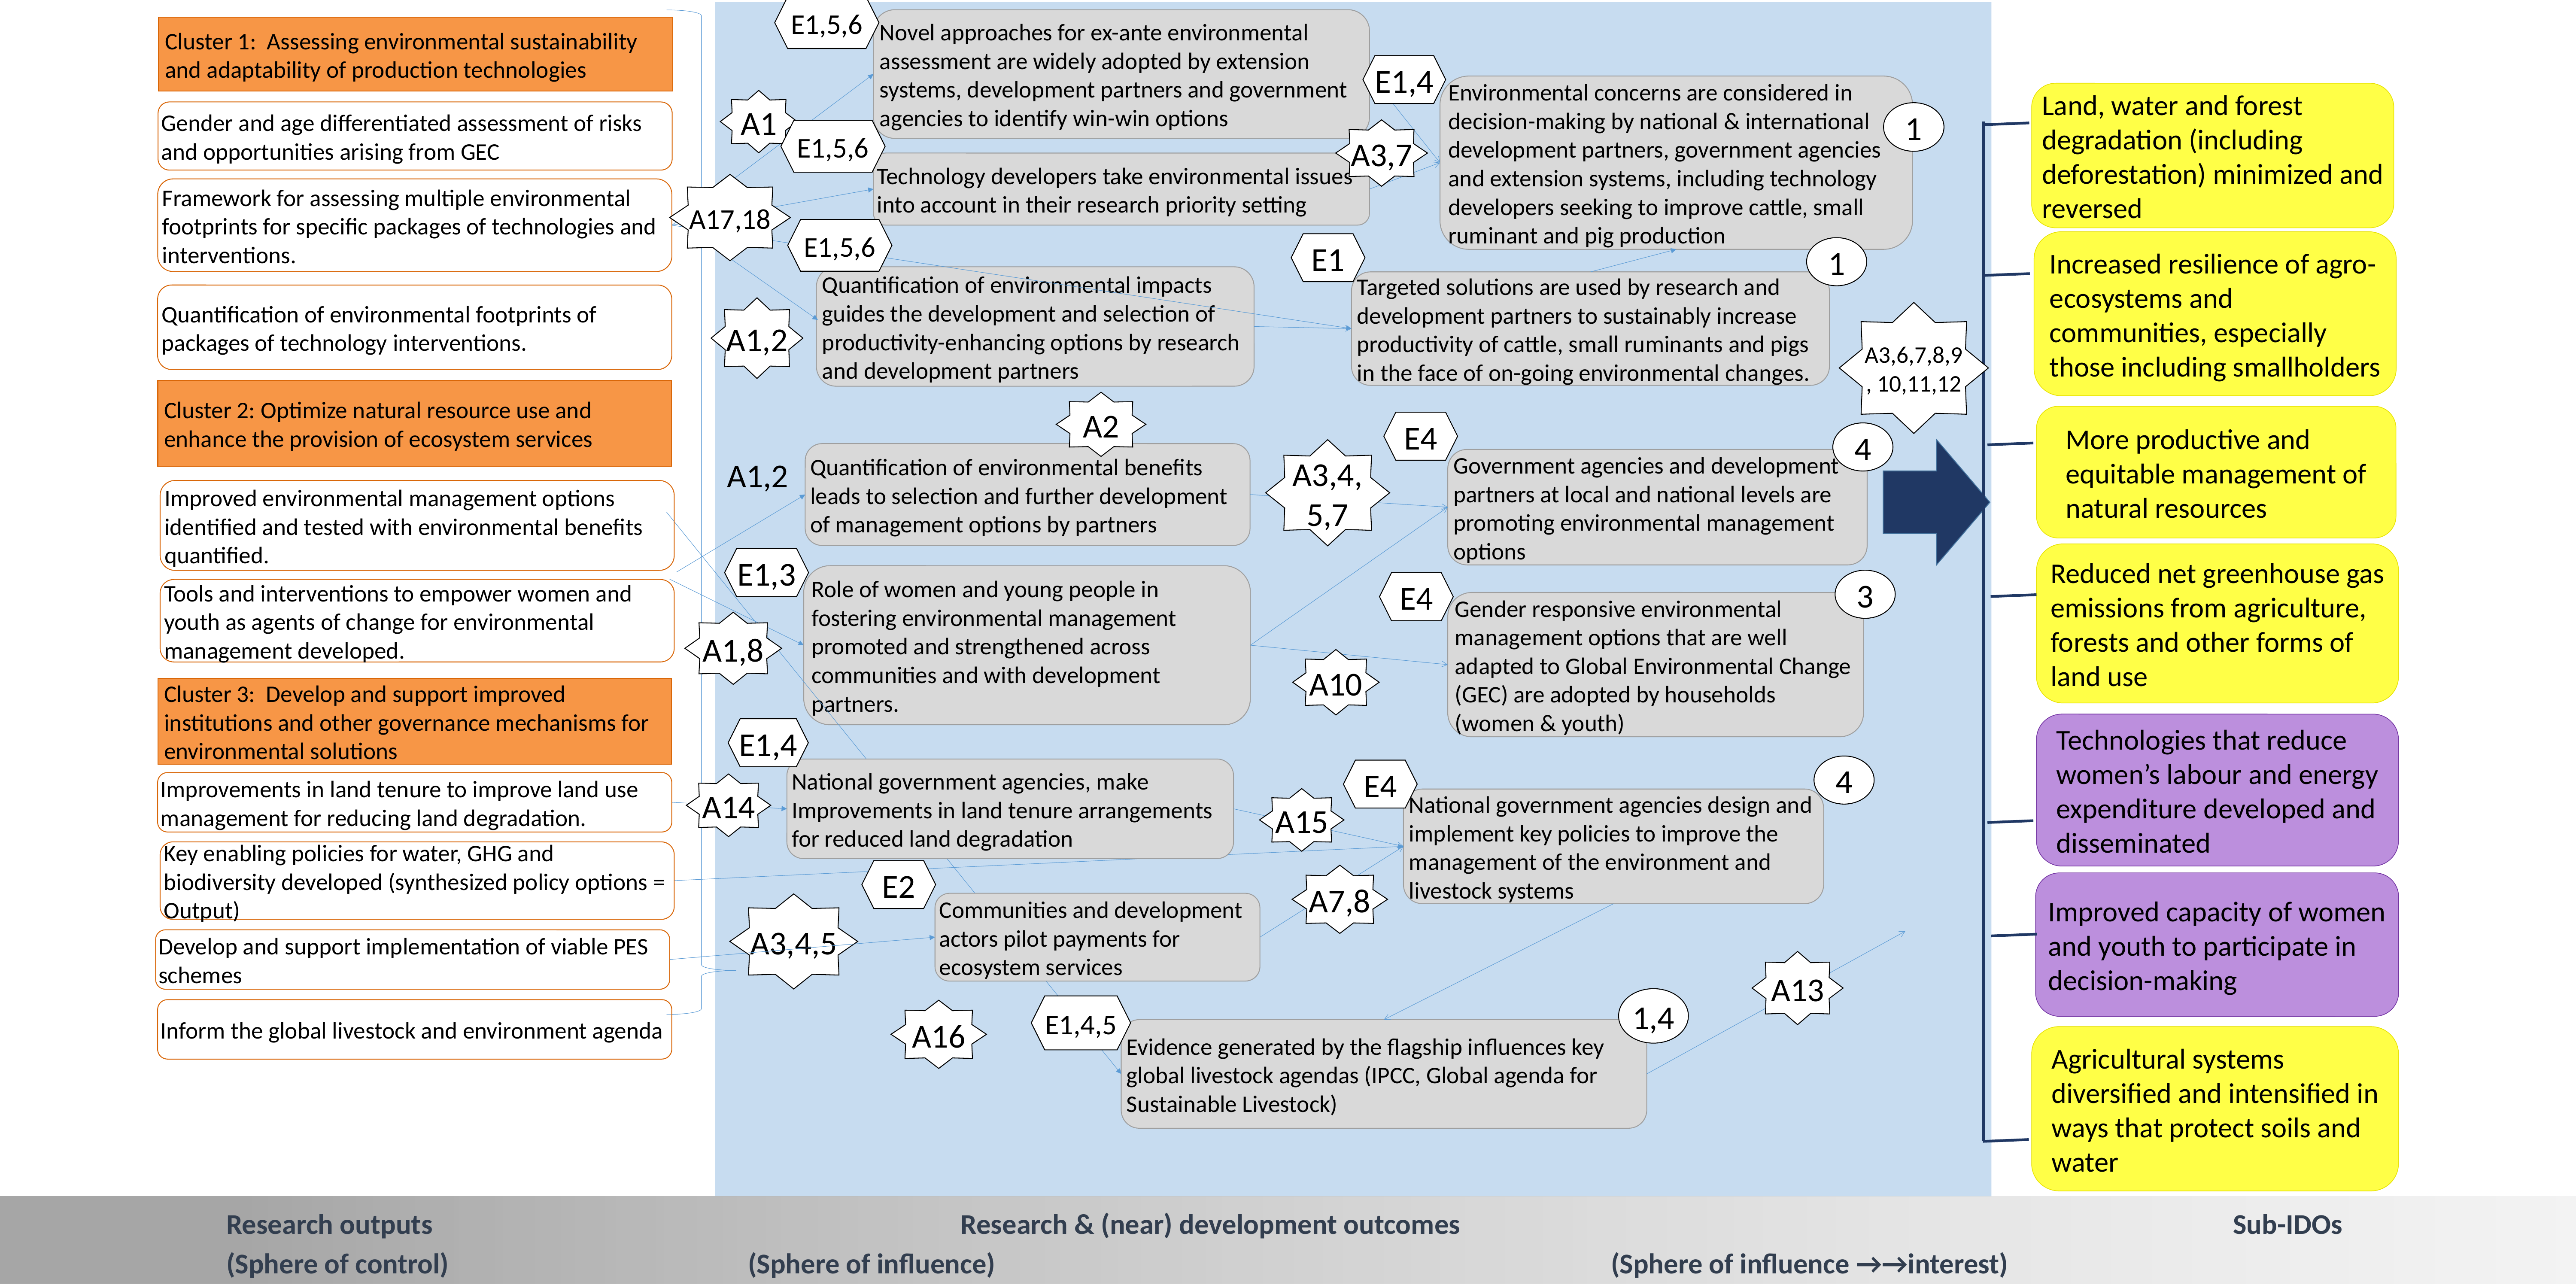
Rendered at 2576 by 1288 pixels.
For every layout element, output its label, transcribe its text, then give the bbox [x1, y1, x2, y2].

text_box [666, 165, 671, 188]
text_box Quantification of environmental benefits leads to selection and further development of management options by partners [805, 443, 1251, 546]
text_box Land, water and forest degradation (including deforestation) minimized and reversed [2032, 83, 2394, 228]
text_box Quantification of environmental footprints of packages of technology interventions. [157, 284, 672, 370]
text_box A10 [1292, 665, 1380, 716]
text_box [671, 189, 874, 225]
text_box A2 [1055, 392, 1147, 457]
text_box E4 [1343, 759, 1418, 809]
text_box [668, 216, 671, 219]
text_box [1384, 903, 1614, 1020]
text_box Cluster 1: Assessing environmental sustainability and adaptability of production technologies [158, 17, 666, 91]
text_box Role of women and young people in fostering environmental management promoted and strengthened across communities and with development partners. [803, 565, 1251, 726]
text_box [1250, 494, 1448, 507]
text_box E2 [861, 881, 936, 909]
text_box A3,4,5 [735, 893, 852, 937]
text_box Novel approaches for ex-ante environmental assessment are widely adopted by extension systems, development partners and government agencies to identify win-win options [873, 9, 1370, 139]
text_box Environmental concerns are considered in decision-making by national & international development partners, government agencies and extension systems, including technology developers seeking to improve cattle, small ruminant and pig production [1439, 76, 1913, 250]
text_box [1990, 595, 2037, 597]
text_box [674, 846, 1260, 881]
text_box Improvements in land tenure to improve land use management for reducing land degradation. [157, 772, 672, 832]
text_box 1 [1806, 237, 1867, 286]
text_box Evidence generated by the flagship influences key global livestock agendas (IPCC, Global agenda for Sustainable Livestock) [1121, 1019, 1647, 1129]
text_box [666, 809, 702, 849]
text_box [1250, 645, 1448, 665]
text_box Technology developers take environmental issues into account in their research priority setting [874, 152, 1370, 226]
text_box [671, 225, 1352, 329]
text_box E1,5,6 [874, 122, 886, 170]
text_box 4 [1814, 755, 1875, 805]
text_box 3 [1835, 570, 1896, 619]
text_box E1,5,6 [874, 219, 882, 225]
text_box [736, 970, 1121, 1074]
text_box Increased resilience of agro-ecosystems and communities, especially those including smallholders [2037, 231, 2397, 396]
text_box National government agencies, make Improvements in land tenure arrangements for reduced land degradation [786, 758, 1234, 846]
text_box E1,5,6 [774, 0, 880, 49]
text_box Cluster 3: Develop and support improved institutions and other governance mechanisms for environmental solutions [158, 678, 666, 765]
text_box 4 [1832, 422, 1894, 472]
text_box E1,4 [1362, 55, 1446, 93]
text_box [1883, 438, 1982, 566]
text_box A3,6,7,8,9, 10,11,12 [1838, 302, 1983, 434]
text_box A3,4,5,7 [1265, 439, 1391, 494]
text_box [666, 960, 736, 1015]
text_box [1233, 808, 1403, 847]
text_box Agricultural systems diversified and intensified in ways that protect soils and water [2032, 1027, 2399, 1191]
text_box Government agencies and development partners at local and national levels are promoting environmental management options [1447, 449, 1868, 565]
text_box A15 [1271, 788, 1332, 808]
text_box A3,4,5 [748, 960, 839, 970]
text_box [671, 802, 787, 809]
text_box E1 [1352, 233, 1366, 283]
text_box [1254, 326, 1352, 329]
text_box 1 [1883, 102, 1944, 152]
text_box Communities and development actors pilot payments for ecosystem services [934, 893, 1261, 982]
text_box National government agencies design and implement key policies to improve the management of the environment and livestock systems [1403, 788, 1824, 904]
text_box E1,3 [724, 565, 809, 583]
text_box E4 [1448, 585, 1454, 608]
text_box [714, 2, 1992, 1196]
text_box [1260, 846, 1403, 937]
text_box Technologies that reduce women’s labour and energy expenditure developed and disseminated [2037, 714, 2399, 866]
text_box Develop and support implementation of viable PES schemes [155, 929, 670, 990]
text_box Gender responsive environmental management options that are well adapted to Global Environmental Change (GEC) are adopted by households (women & youth) [1447, 592, 1864, 738]
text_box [1646, 931, 1905, 1074]
text_box A1,2 [710, 329, 804, 379]
text_box E4 [1383, 412, 1458, 461]
text_box [666, 262, 671, 293]
text_box More productive and equitable management of natural resources [2037, 406, 2396, 538]
text_box Cluster 2: Optimize natural resource use and enhance the provision of ecosystem services [157, 380, 666, 467]
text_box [1369, 74, 1440, 162]
text_box Tools and interventions to empower women and youth as agents of change for environmental management developed. [159, 579, 675, 662]
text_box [669, 579, 804, 645]
text_box 1,4 [1618, 989, 1646, 1043]
text_box Reduced net greenhouse gas emissions from agriculture, forests and other forms of land use [2037, 544, 2399, 703]
text_box [666, 881, 702, 937]
text_box [666, 329, 702, 582]
text_box [666, 645, 702, 802]
text_box Improved environmental management options identified and tested with environmental benefits quantified. [159, 480, 675, 571]
text_box A1,2 [720, 450, 795, 494]
text_box Gender and age differentiated assessment of risks and opportunities arising from GEC [158, 101, 671, 171]
text_box Quantification of environmental impacts guides the development and selection of productivity-enhancing options by research and development partners [816, 329, 1255, 387]
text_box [1250, 507, 1448, 645]
text_box Research outputs Research & (near) development outcomes Sub-IDOs (Sphere of control) (Sphere of influence) (Sphere of influence →→interest) [0, 1196, 2576, 1284]
text_box Improved capacity of women and youth to participate in decision-making [2037, 873, 2399, 1017]
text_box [1983, 122, 2037, 1142]
text_box [666, 9, 702, 107]
text_box A3,7 [1335, 129, 1369, 177]
text_box Framework for assessing multiple environmental footprints for specific packages of technologies and interventions. [157, 178, 671, 272]
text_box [1369, 162, 1440, 189]
text_box A14 [690, 809, 767, 838]
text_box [1590, 249, 1677, 272]
text_box E1,4,5 [1121, 1003, 1131, 1042]
text_box A14 [690, 773, 767, 802]
text_box Targeted solutions are used by research and development partners to sustainably increase productivity of cattle, small ruminants and pigs in the face of on-going environmental changes. [1351, 271, 1830, 386]
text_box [669, 937, 935, 960]
text_box E1,4 [727, 718, 809, 767]
text_box Key enabling policies for water, GHG and biodiversity developed (synthesized policy options = Output) [159, 841, 675, 920]
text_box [671, 74, 874, 189]
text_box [676, 494, 805, 572]
text_box A1,8 [684, 645, 783, 685]
text_box Inform the global livestock and environment agenda [157, 999, 672, 1060]
